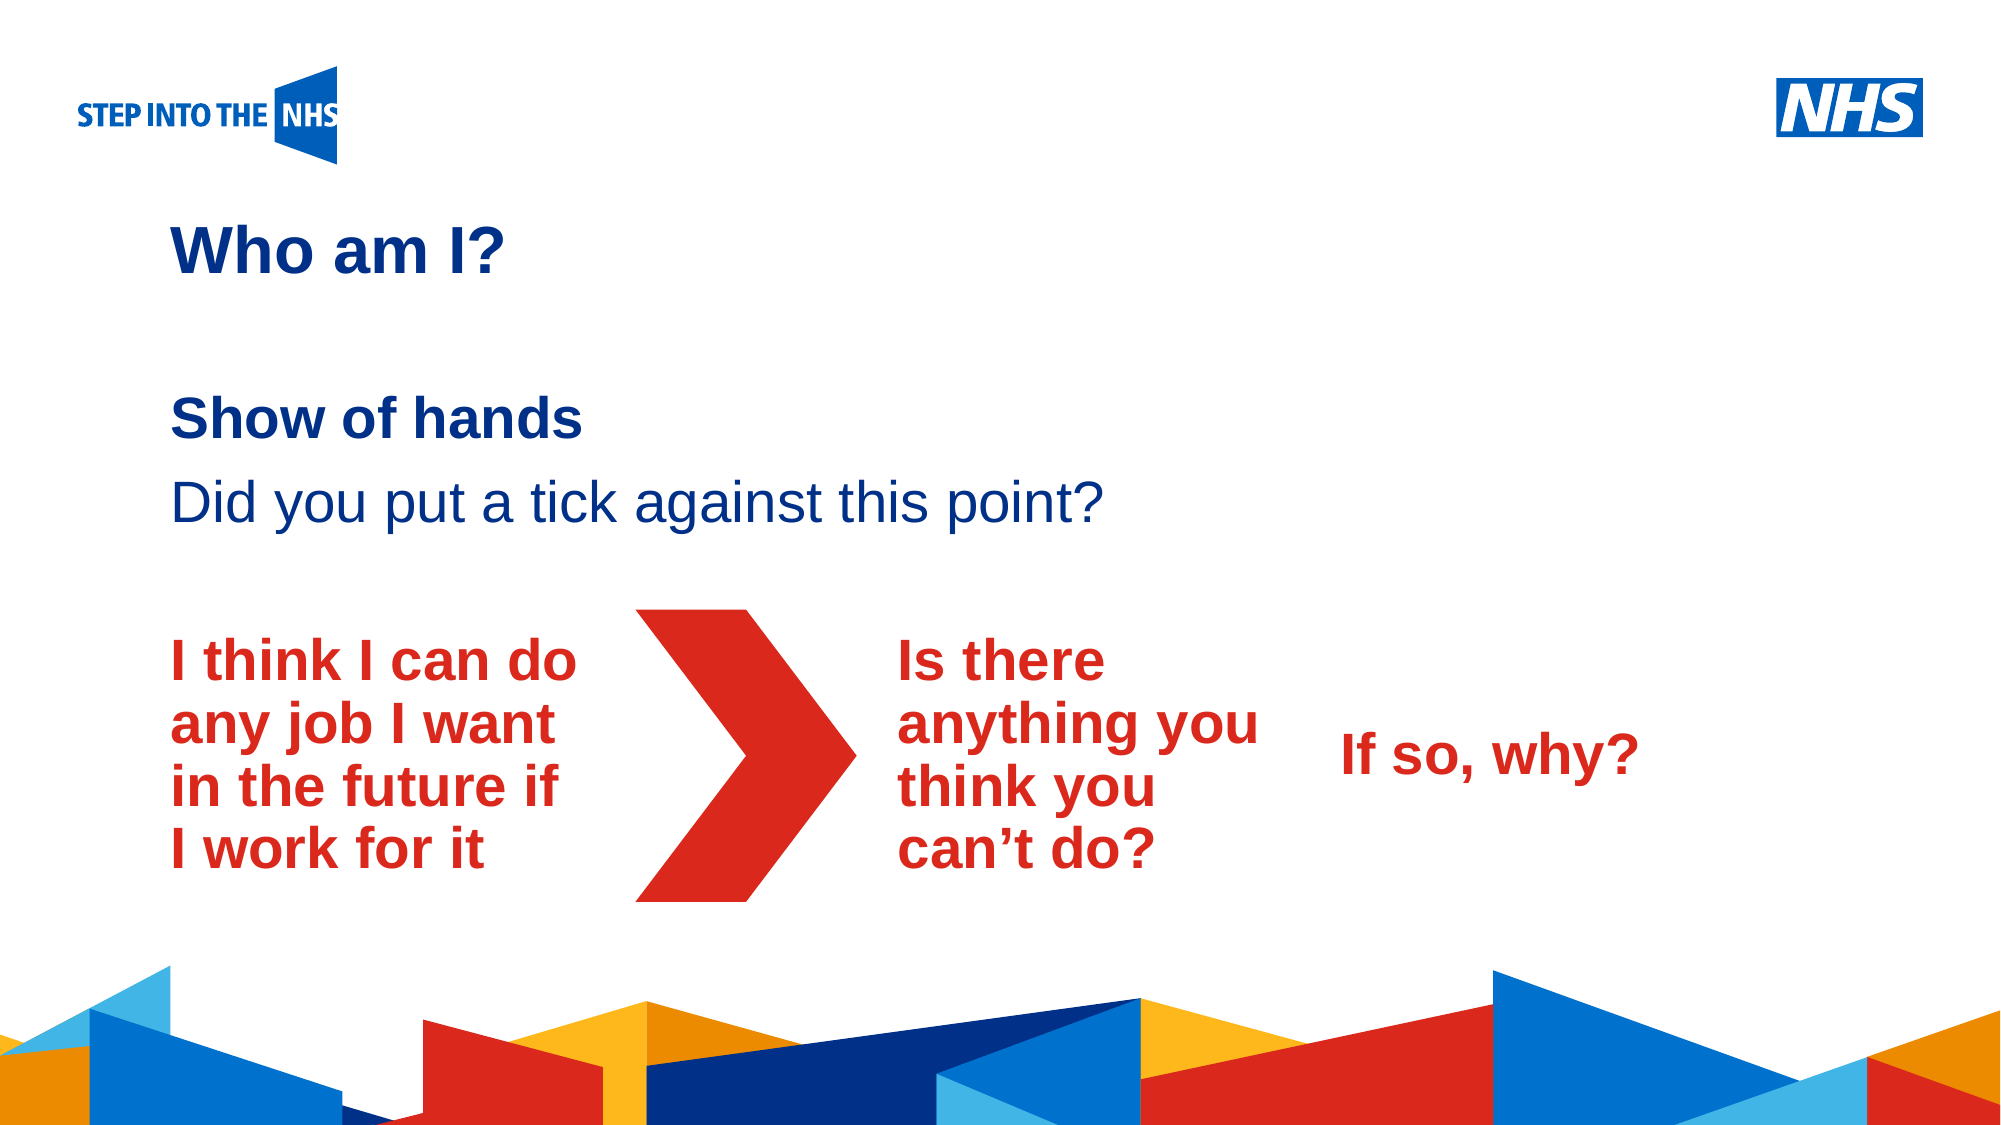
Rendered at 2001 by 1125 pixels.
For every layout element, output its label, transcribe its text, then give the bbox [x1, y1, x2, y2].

title Who am I? [170, 216, 1812, 306]
list Is there anything you think you can’t do? [897, 609, 1299, 902]
text_box If so, why? [1339, 609, 1843, 902]
text_box [633, 608, 859, 903]
list Show of hands Did you put a tick against this point? [170, 388, 1236, 620]
text_box I think I can do any job I want in the future if I work for it [170, 609, 592, 902]
